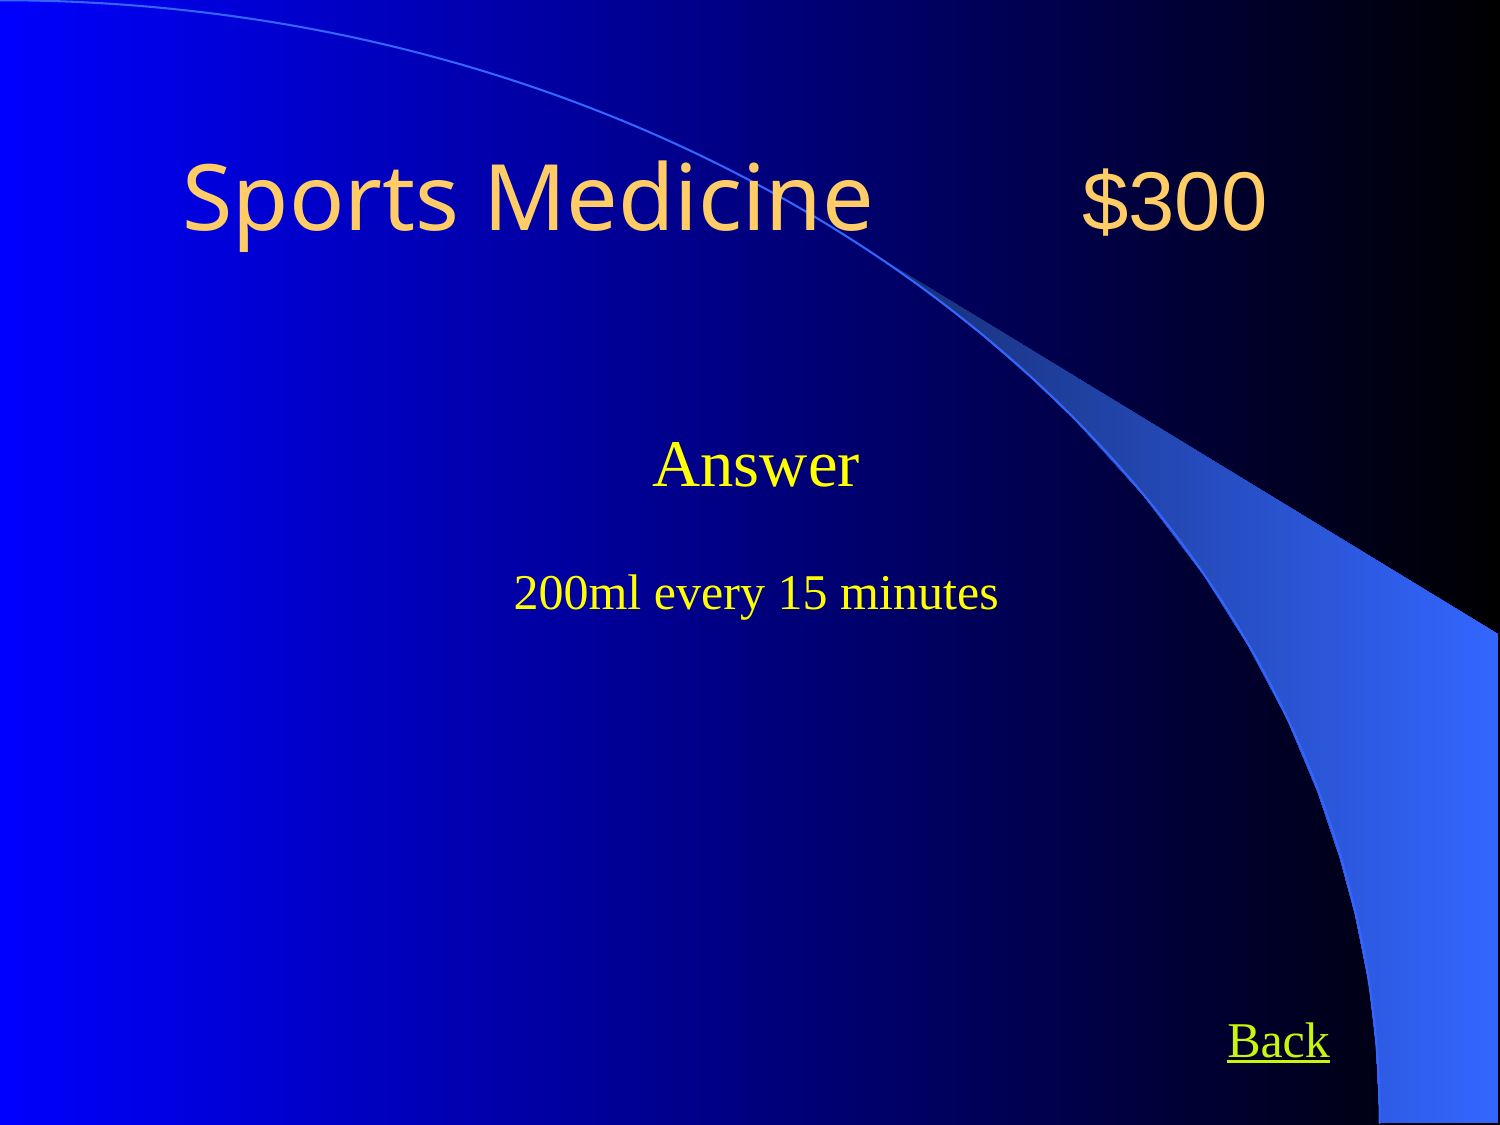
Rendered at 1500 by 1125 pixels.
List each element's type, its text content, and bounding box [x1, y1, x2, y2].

text_box Answer 200ml every 15 minutes [99, 412, 1413, 868]
title Sports Medicine $300 [87, 99, 1363, 288]
text_box Back [1212, 999, 1438, 1075]
